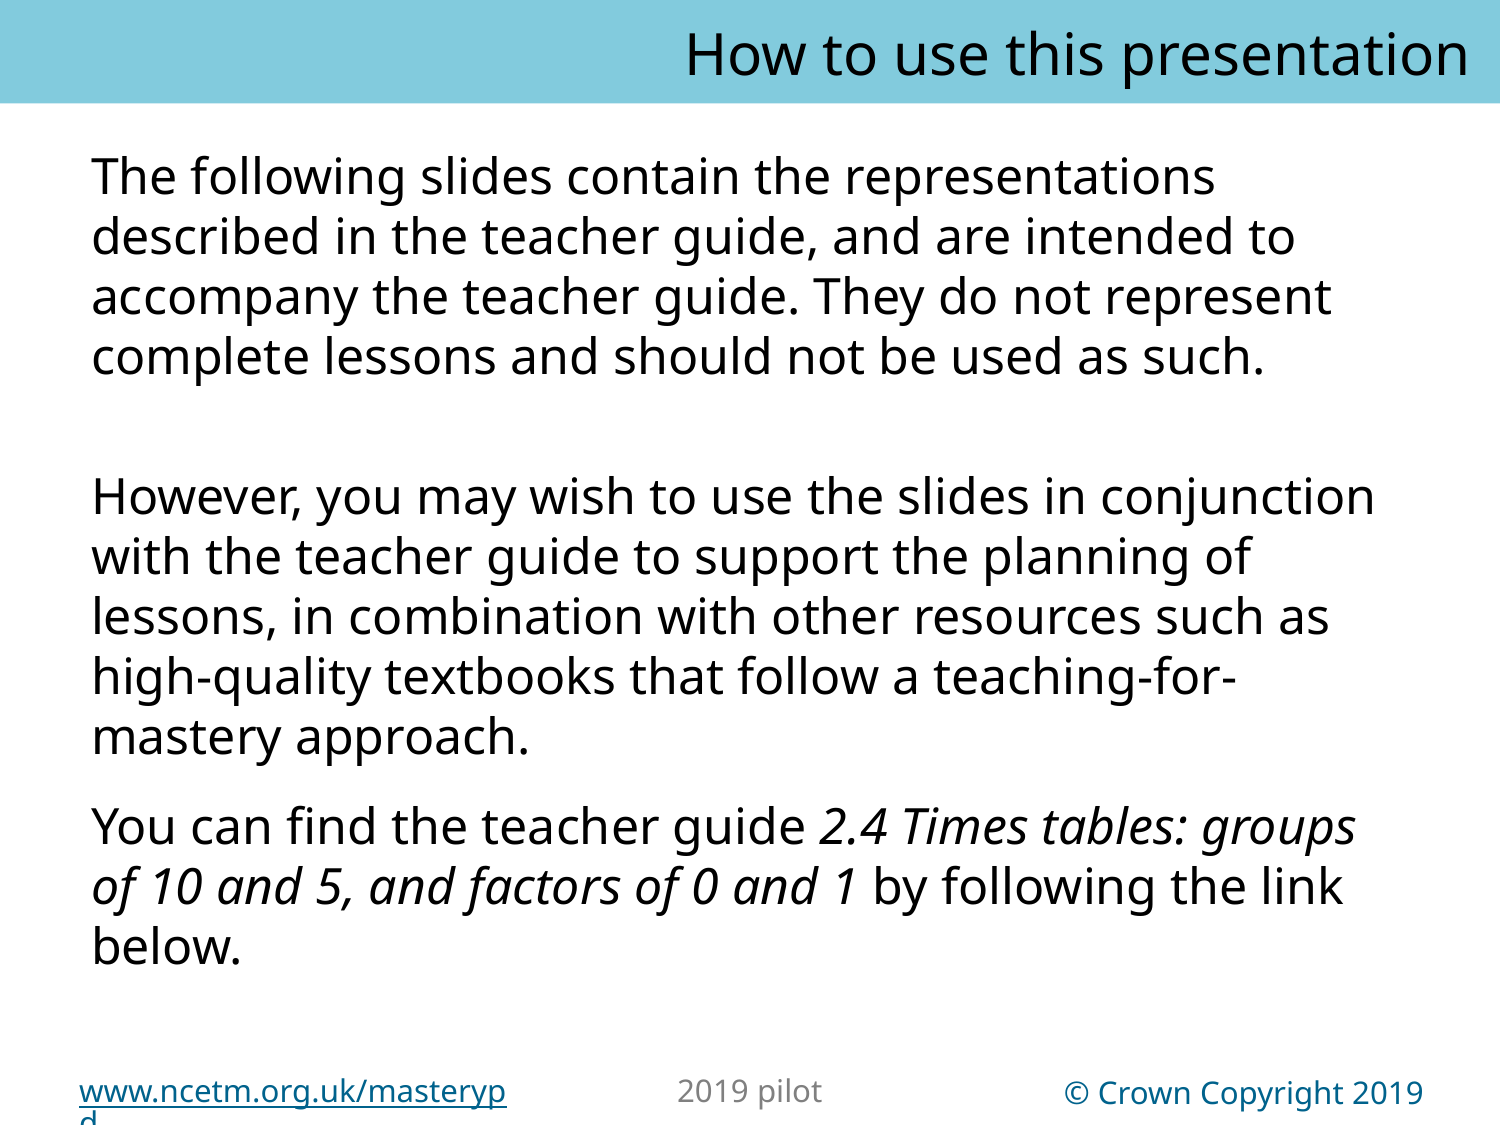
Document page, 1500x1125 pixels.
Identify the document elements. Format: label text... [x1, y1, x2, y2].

list How to use this presentation [0, 0, 1500, 104]
list You can find the teacher guide 2.4 Times tables: groups of 10 and 5, and factors of 0 and 1 by following the link below. [76, 786, 1424, 972]
